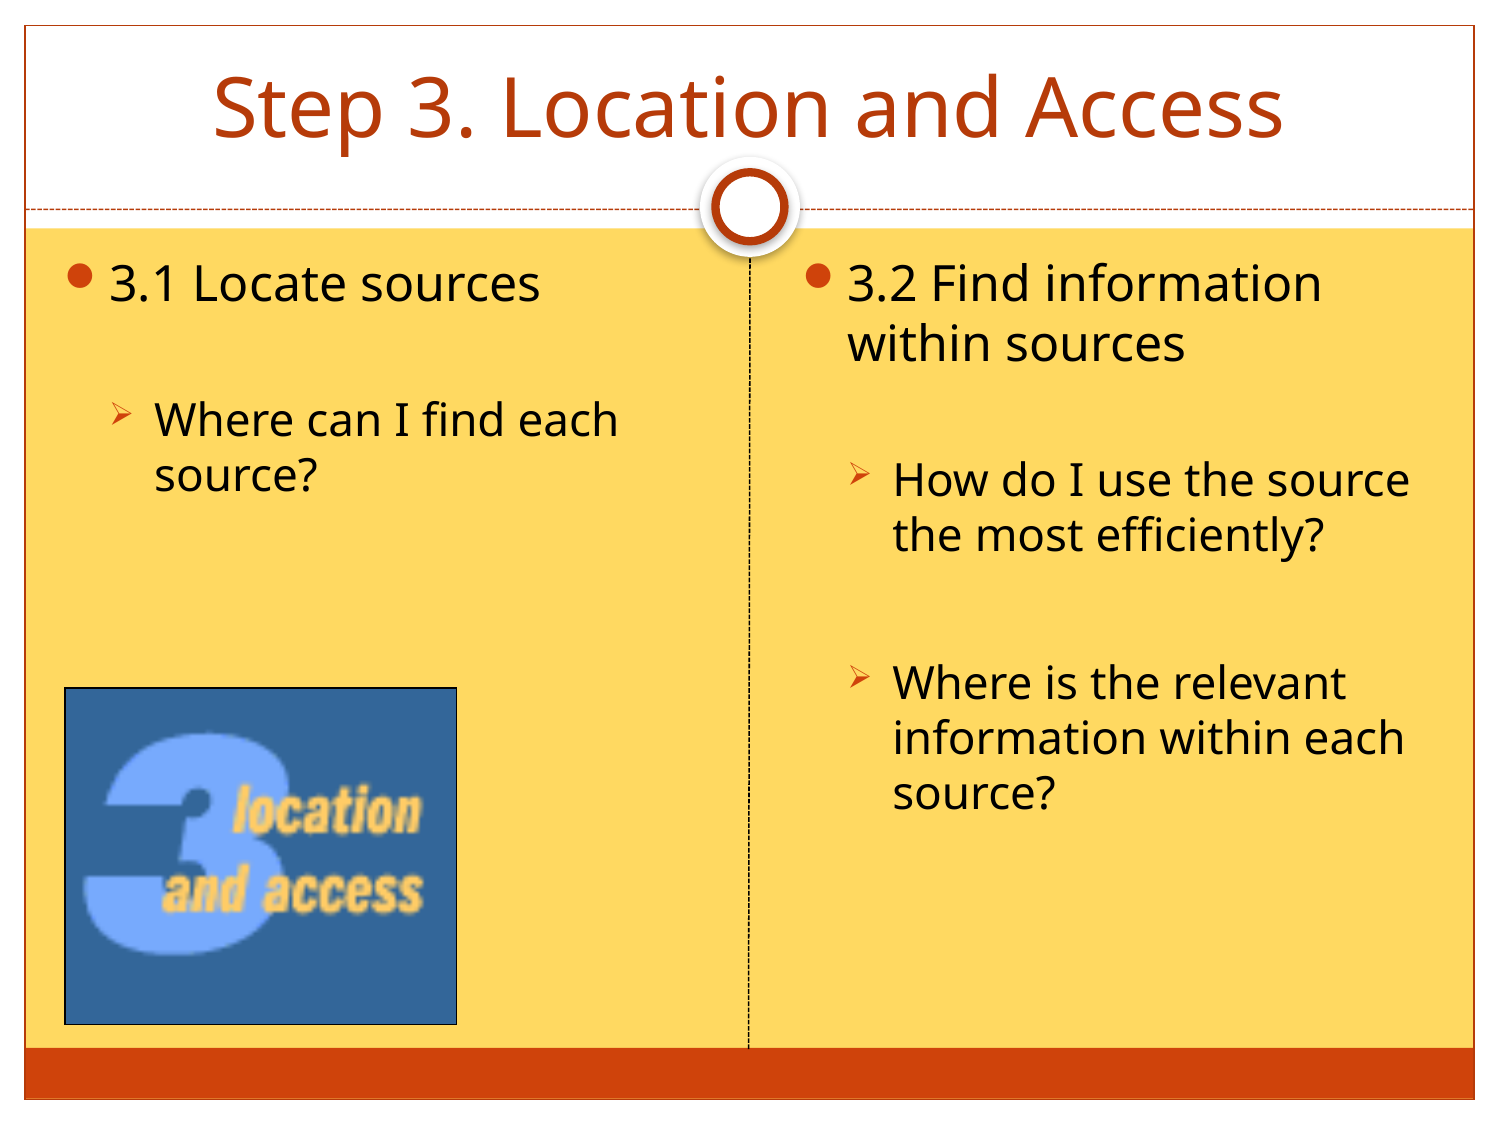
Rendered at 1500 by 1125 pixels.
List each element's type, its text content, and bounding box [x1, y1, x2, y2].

list 3.1 Locate sources Where can I find each source? [49, 243, 712, 993]
picture [65, 688, 456, 1024]
list 3.2 Find information within sources How do I use the source the most efficiently? Where is the relevant information within each source? [787, 243, 1450, 993]
title Step 3. Location and Access [49, 37, 1450, 162]
